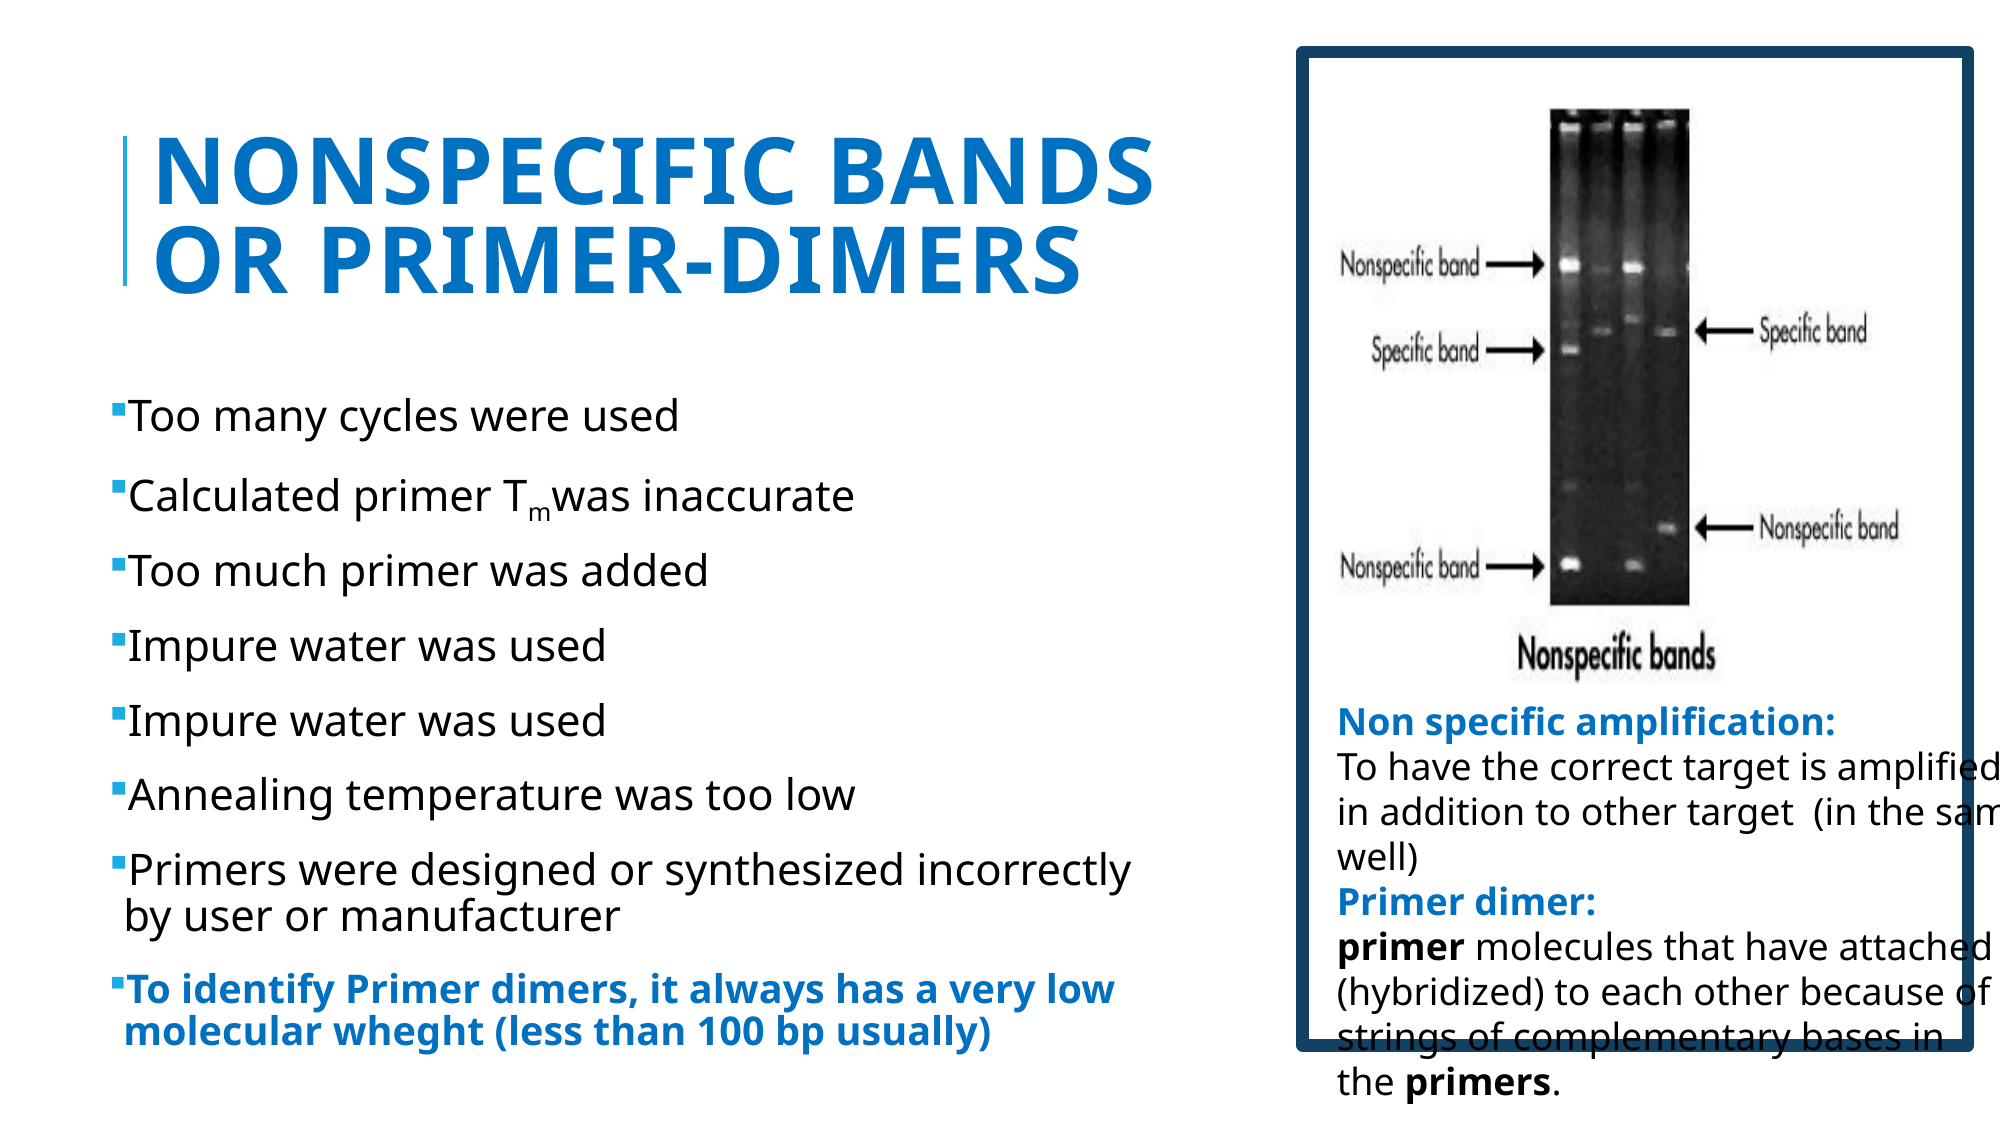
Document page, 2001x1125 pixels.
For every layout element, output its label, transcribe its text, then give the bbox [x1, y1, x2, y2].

list Too many cycles were used Calculated primer Tmwas inaccurate Too much primer was added Impure water was used Impure water was used Annealing temperature was too low Primers were designed or synthesized incorrectly by user or manufacturer To identify Primer dimers, it always has a very low molecular wheght (less than 100 bp usually) [101, 386, 1156, 1067]
text_box Non specific amplification: To have the correct target is amplified, in addition to other target (in the same well) Primer dimer: primer molecules that have attached (hybridized) to each other because of strings of complementary bases in the primers. [1322, 690, 2000, 1111]
title Nonspecific Bands or Primer-Dimers [136, 85, 1191, 361]
picture [1321, 84, 1918, 695]
text_box [1301, 51, 1969, 1047]
